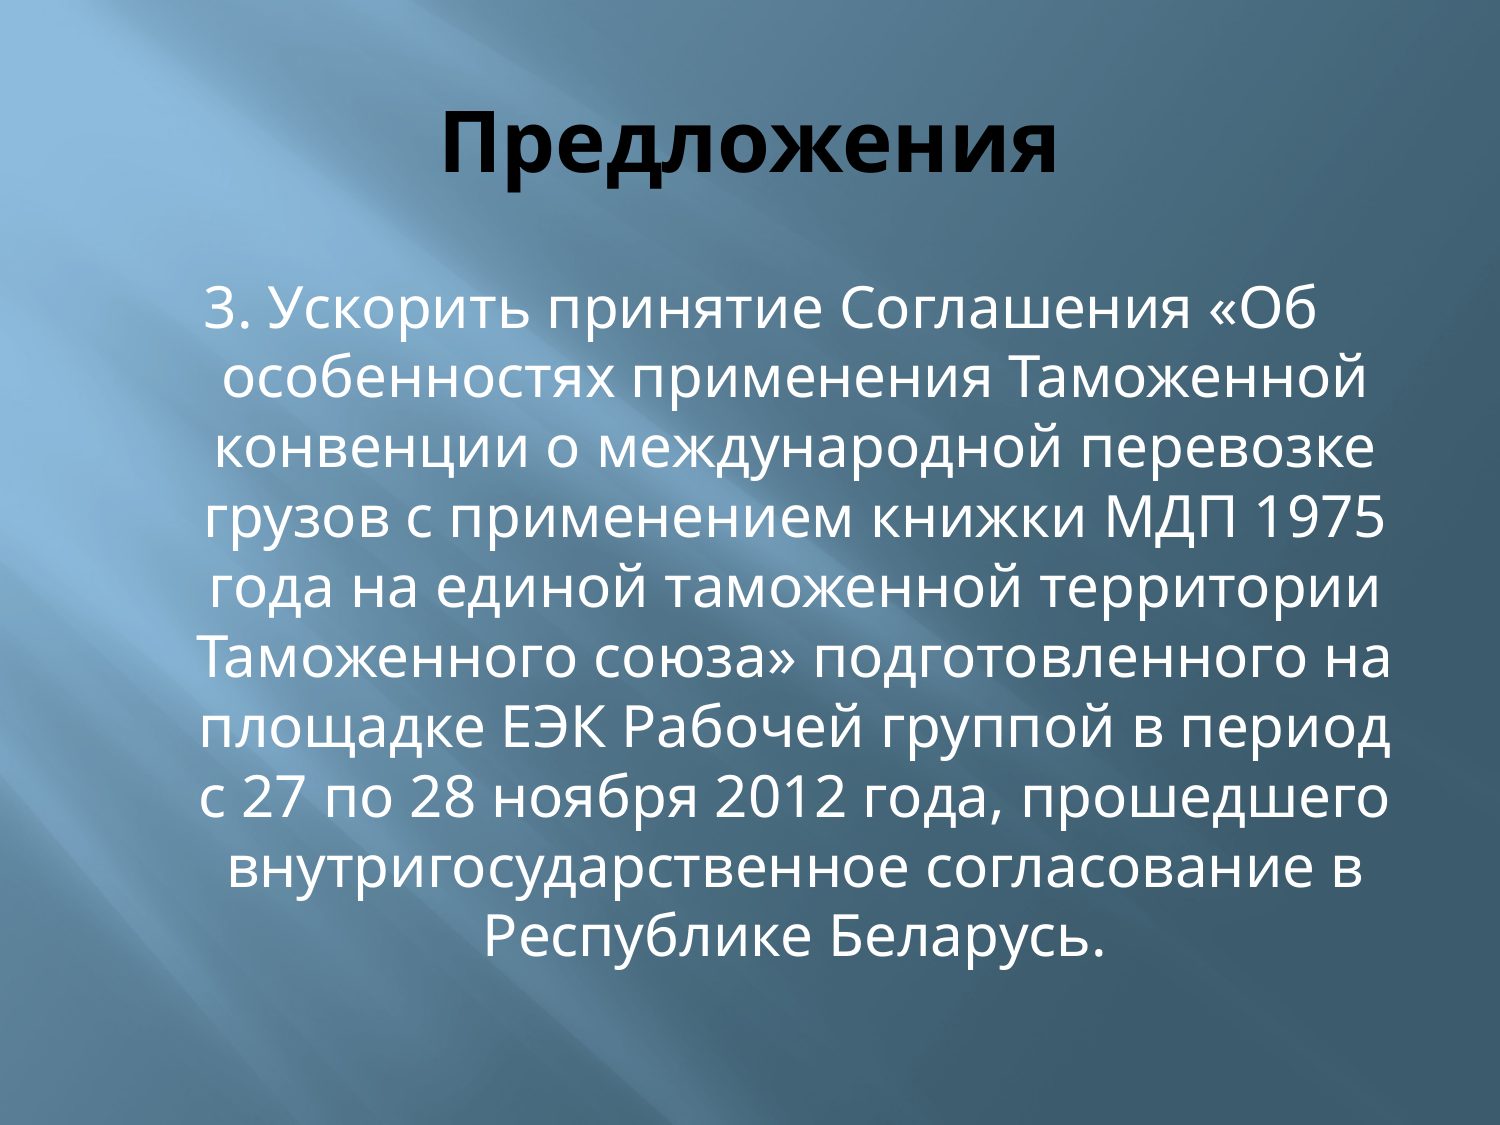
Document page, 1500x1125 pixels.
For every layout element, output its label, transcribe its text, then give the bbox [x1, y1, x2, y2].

list 3. Ускорить принятие Соглашения «Об особенностях применения Таможенной конвенции о международной перевозке грузов с применением книжки МДП 1975 года на единой таможенной территории Таможенного союза» подготовленного на площадке ЕЭК Рабочей группой в период с 27 по 28 ноября 2012 года, прошедшего внутригосударственное согласование в Республике Беларусь. [75, 262, 1425, 1035]
title Предложения [75, 45, 1425, 233]
